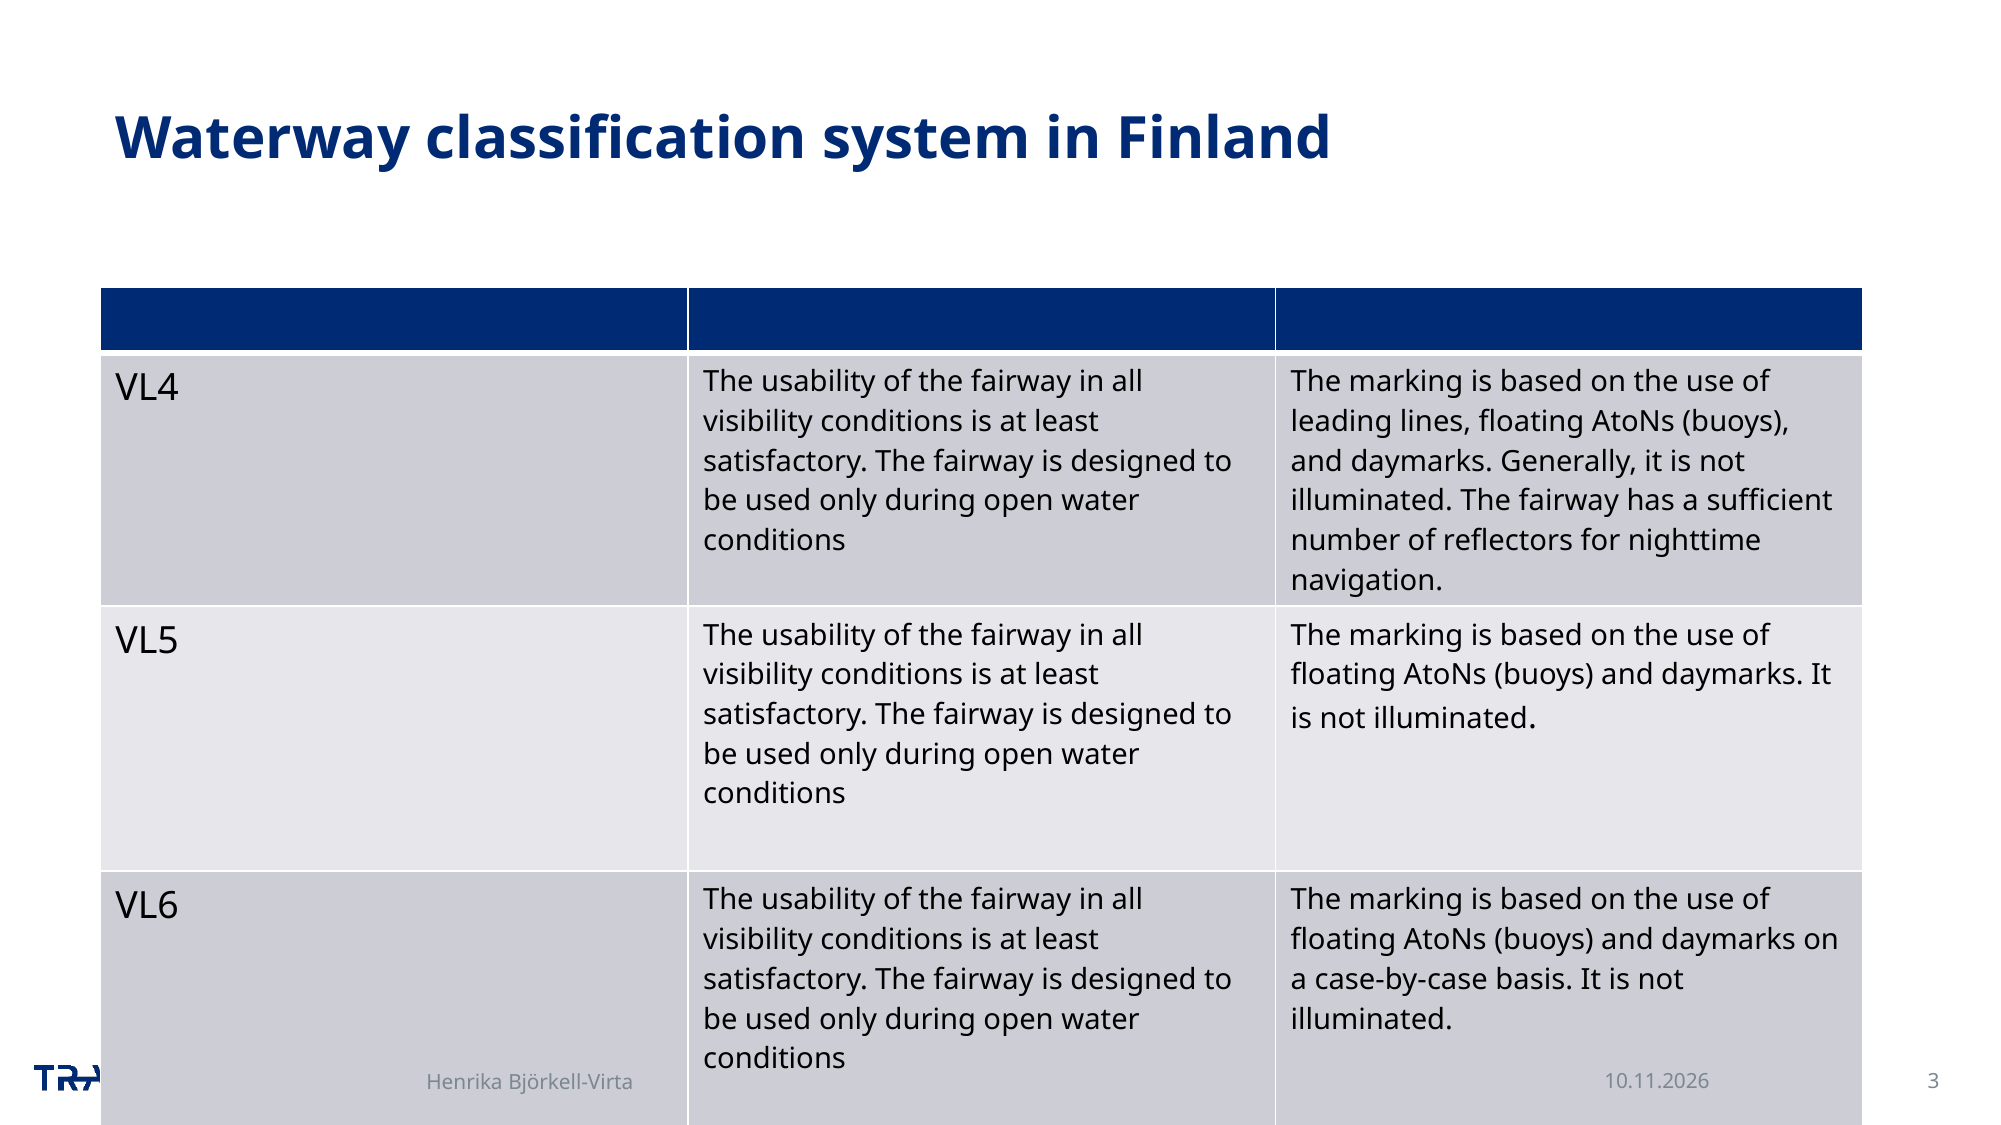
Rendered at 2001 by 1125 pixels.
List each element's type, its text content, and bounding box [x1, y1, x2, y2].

table_cell The marking is based on the use of floating AtoNs (buoys) and daymarks. It is not illuminated. [1276, 607, 1862, 870]
table_header [1276, 288, 1862, 350]
table_cell The usability of the fairway in all visibility conditions is at least satisfactory. The fairway is designed to be used only during open water conditions [689, 607, 1275, 870]
table_cell VL5 [101, 607, 687, 870]
table_cell VL4 [101, 356, 687, 605]
title Waterway classification system in Finland [100, 100, 1864, 283]
table_cell The usability of the fairway in all visibility conditions is at least satisfactory. The fairway is designed to be used only during open water conditions [689, 872, 1275, 1125]
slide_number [1503, 1060, 1811, 1103]
table_header [101, 288, 687, 350]
picture [34, 1064, 100, 1091]
table_cell VL6 [101, 872, 687, 1125]
table_cell The usability of the fairway in all visibility conditions is at least satisfactory. The fairway is designed to be used only during open water conditions [689, 356, 1275, 605]
table_header [689, 288, 1275, 350]
footer Henrika Björkell-Virta [411, 1060, 1000, 1103]
table_cell The marking is based on the use of floating AtoNs (buoys) and daymarks on a case-by-case basis. It is not illuminated. [1276, 872, 1862, 1125]
table_cell The marking is based on the use of leading lines, floating AtoNs (buoys), and daymarks. Generally, it is not illuminated. The fairway has a sufficient number of reflectors for nighttime navigation. [1276, 356, 1862, 605]
slide_number 3 [1854, 1060, 1955, 1103]
